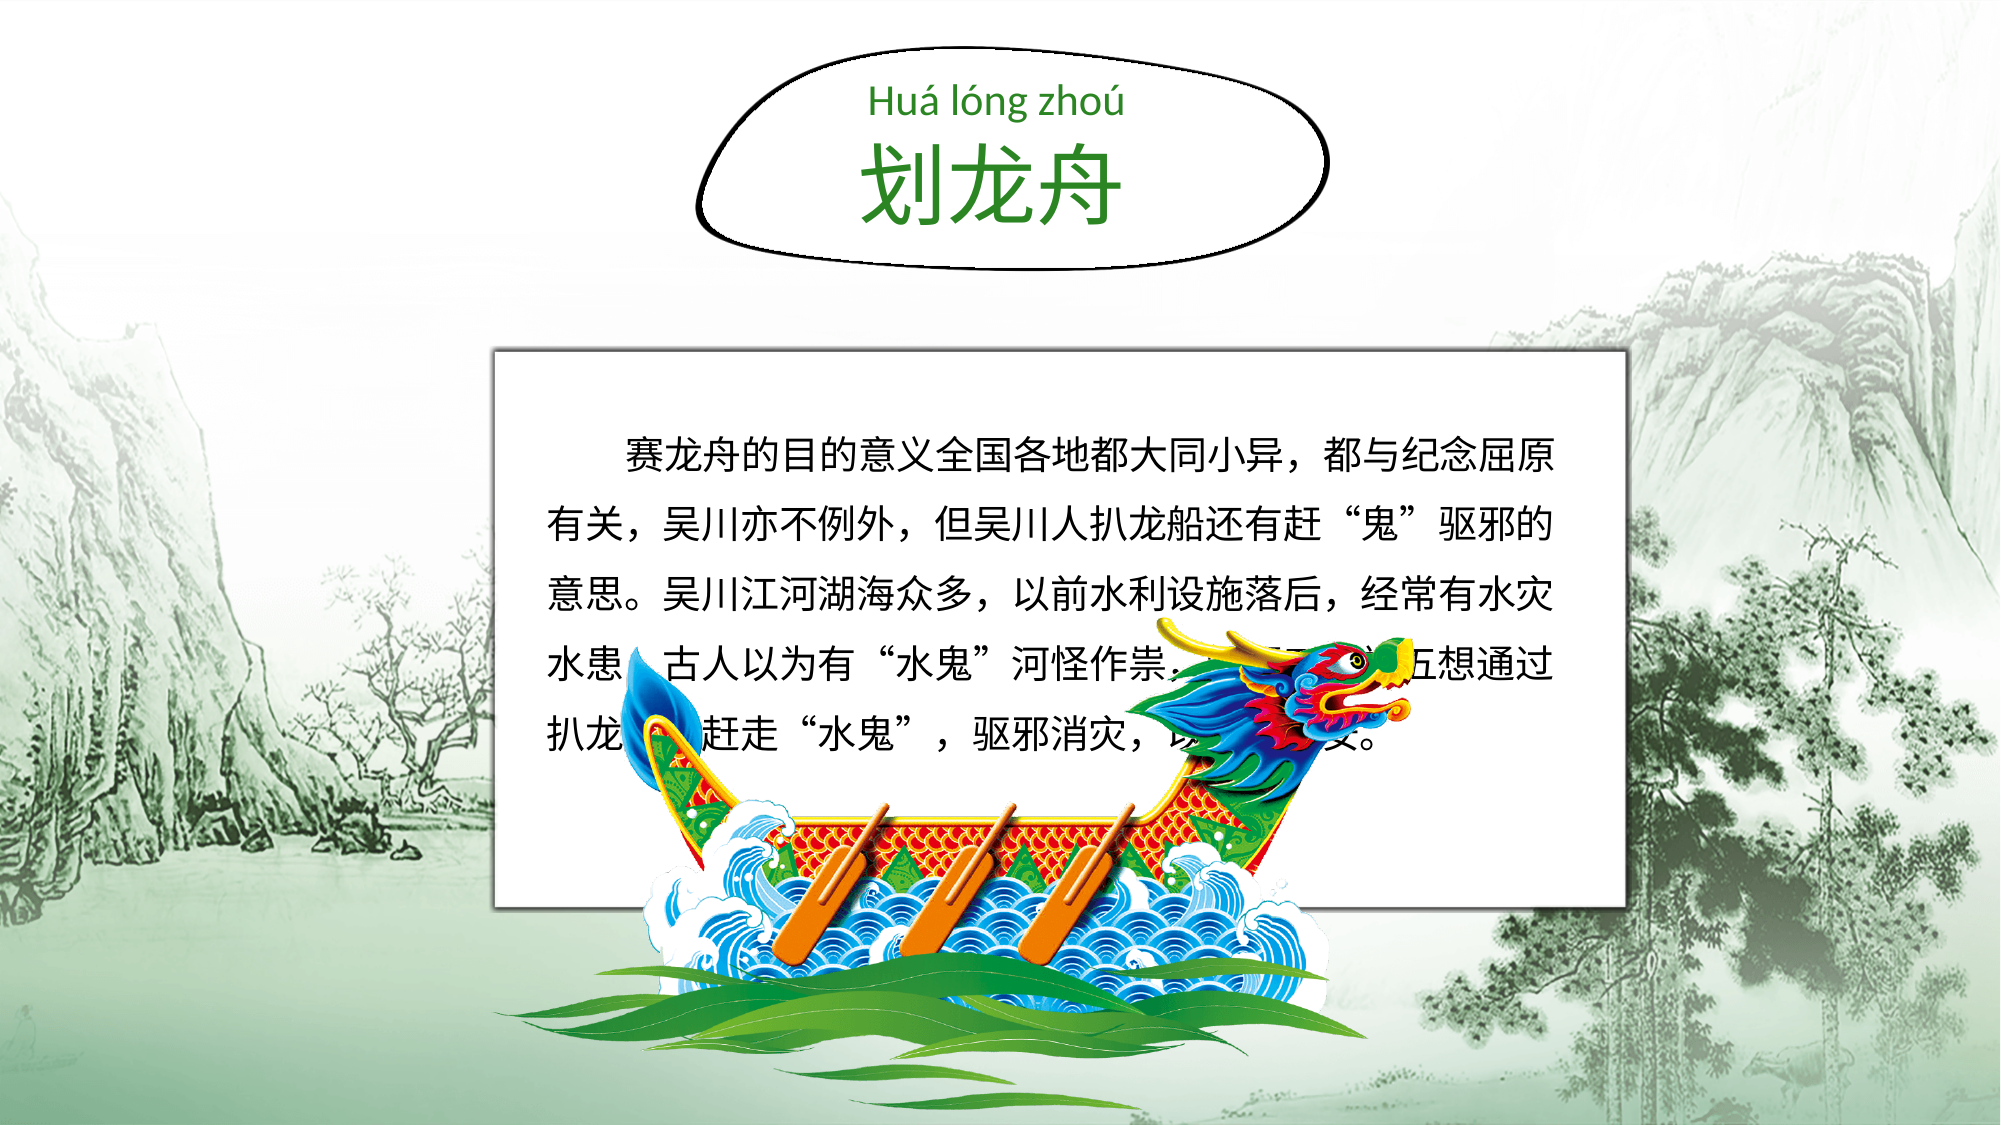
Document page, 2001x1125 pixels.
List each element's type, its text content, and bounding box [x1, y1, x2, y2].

text_box 赛龙舟的目的意义全国各地都大同小异，都与纪念屈原有关，吴川亦不例外，但吴川人扒龙船还有赶“鬼”驱邪的意思。吴川江河湖海众多，以前水利设施落后，经常有水灾水患，古人以为有“水鬼”河怪作祟，因而五月初五想通过扒龙船来赶走“水鬼”，驱邪消灾，以求得平安。 [531, 399, 1589, 765]
text_box [498, 355, 1622, 905]
picture [0, 0, 2001, 1125]
